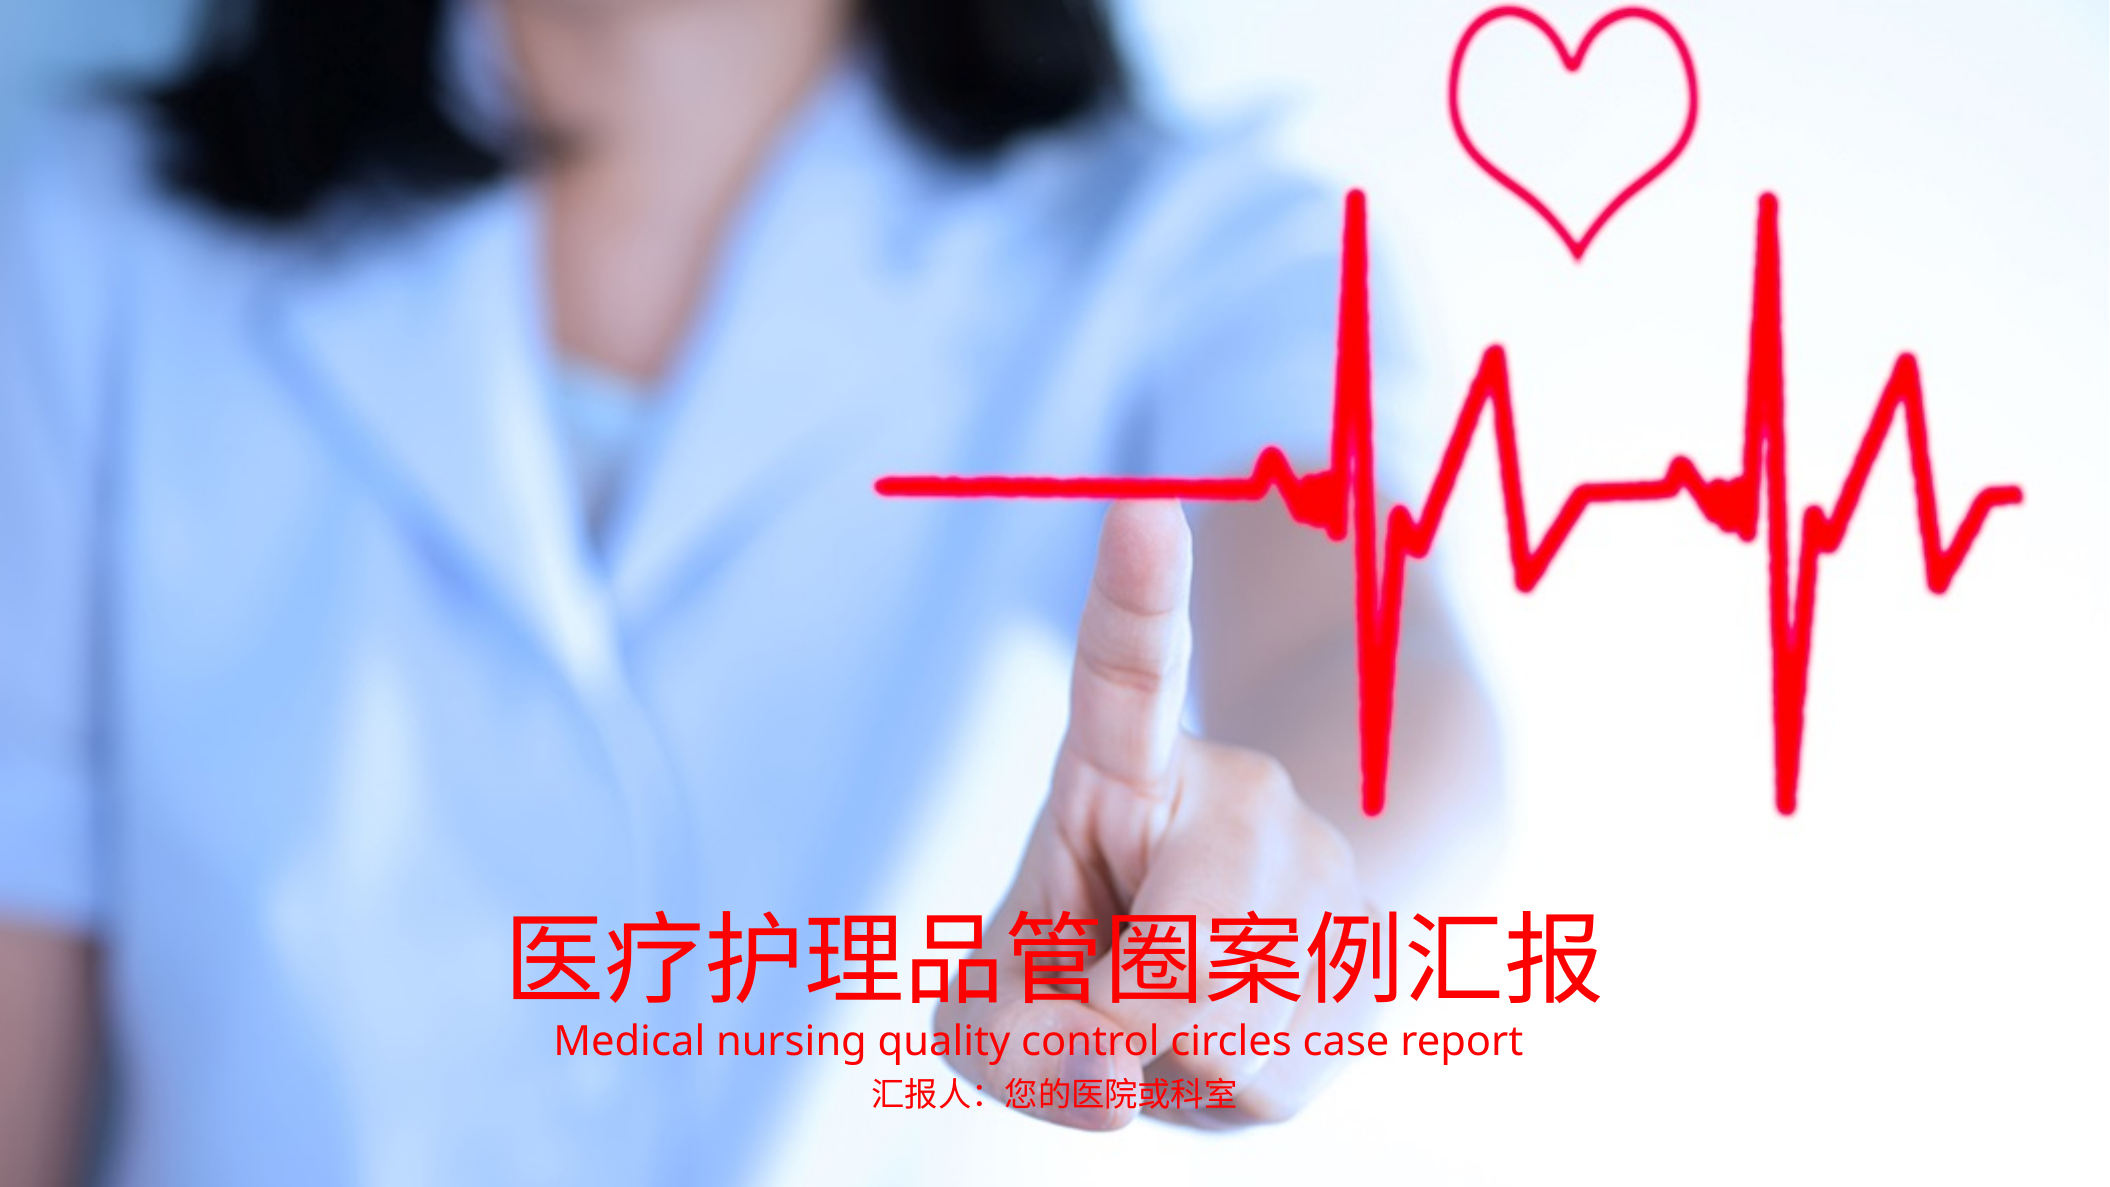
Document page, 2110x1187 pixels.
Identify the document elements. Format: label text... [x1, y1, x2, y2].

text_box 医疗护理品管圈案例汇报 [466, 888, 1643, 1024]
text_box Medical nursing quality control circles case report [440, 1006, 1637, 1072]
text_box [0, 0, 2110, 1187]
text_box 汇报人：您的医院或科室 [679, 1065, 1430, 1121]
